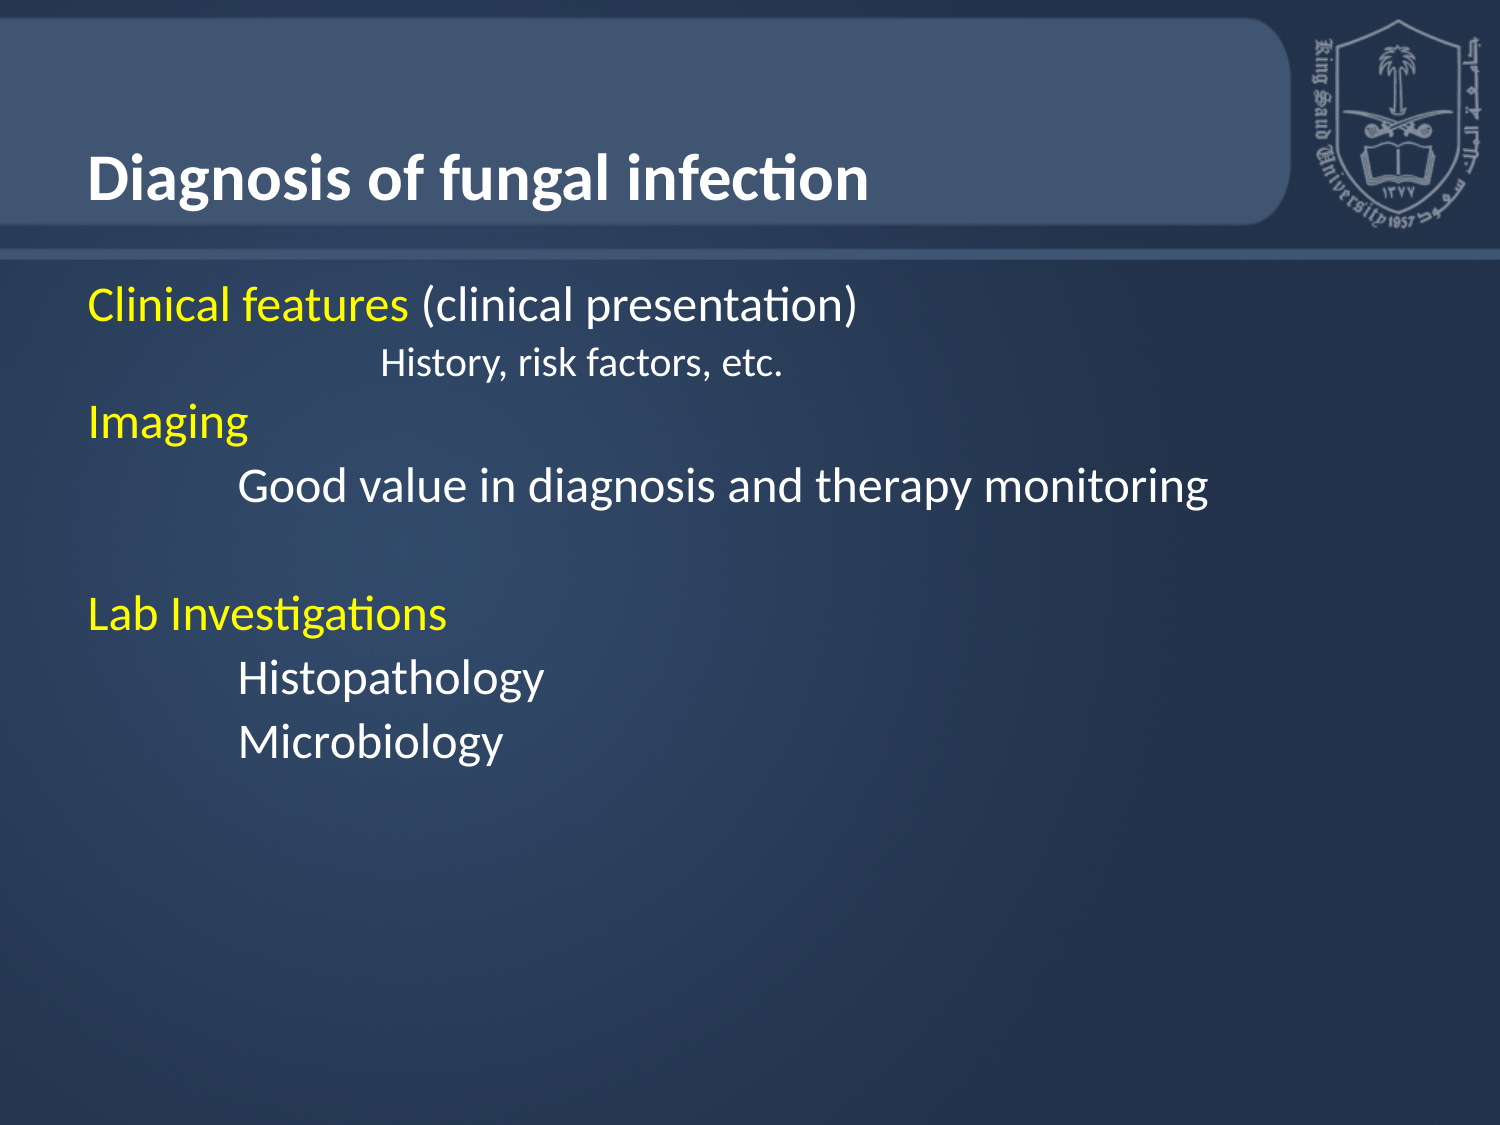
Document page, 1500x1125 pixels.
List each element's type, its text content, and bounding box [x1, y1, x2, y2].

picture [0, 0, 1500, 1125]
subtitle Clinical features (clinical presentation) History, risk factors, etc. Imaging Good value in diagnosis and therapy monitoring Lab Investigations Histopathology Microbiology [87, 270, 1377, 941]
title Diagnosis of fungal infection [87, 75, 1376, 214]
